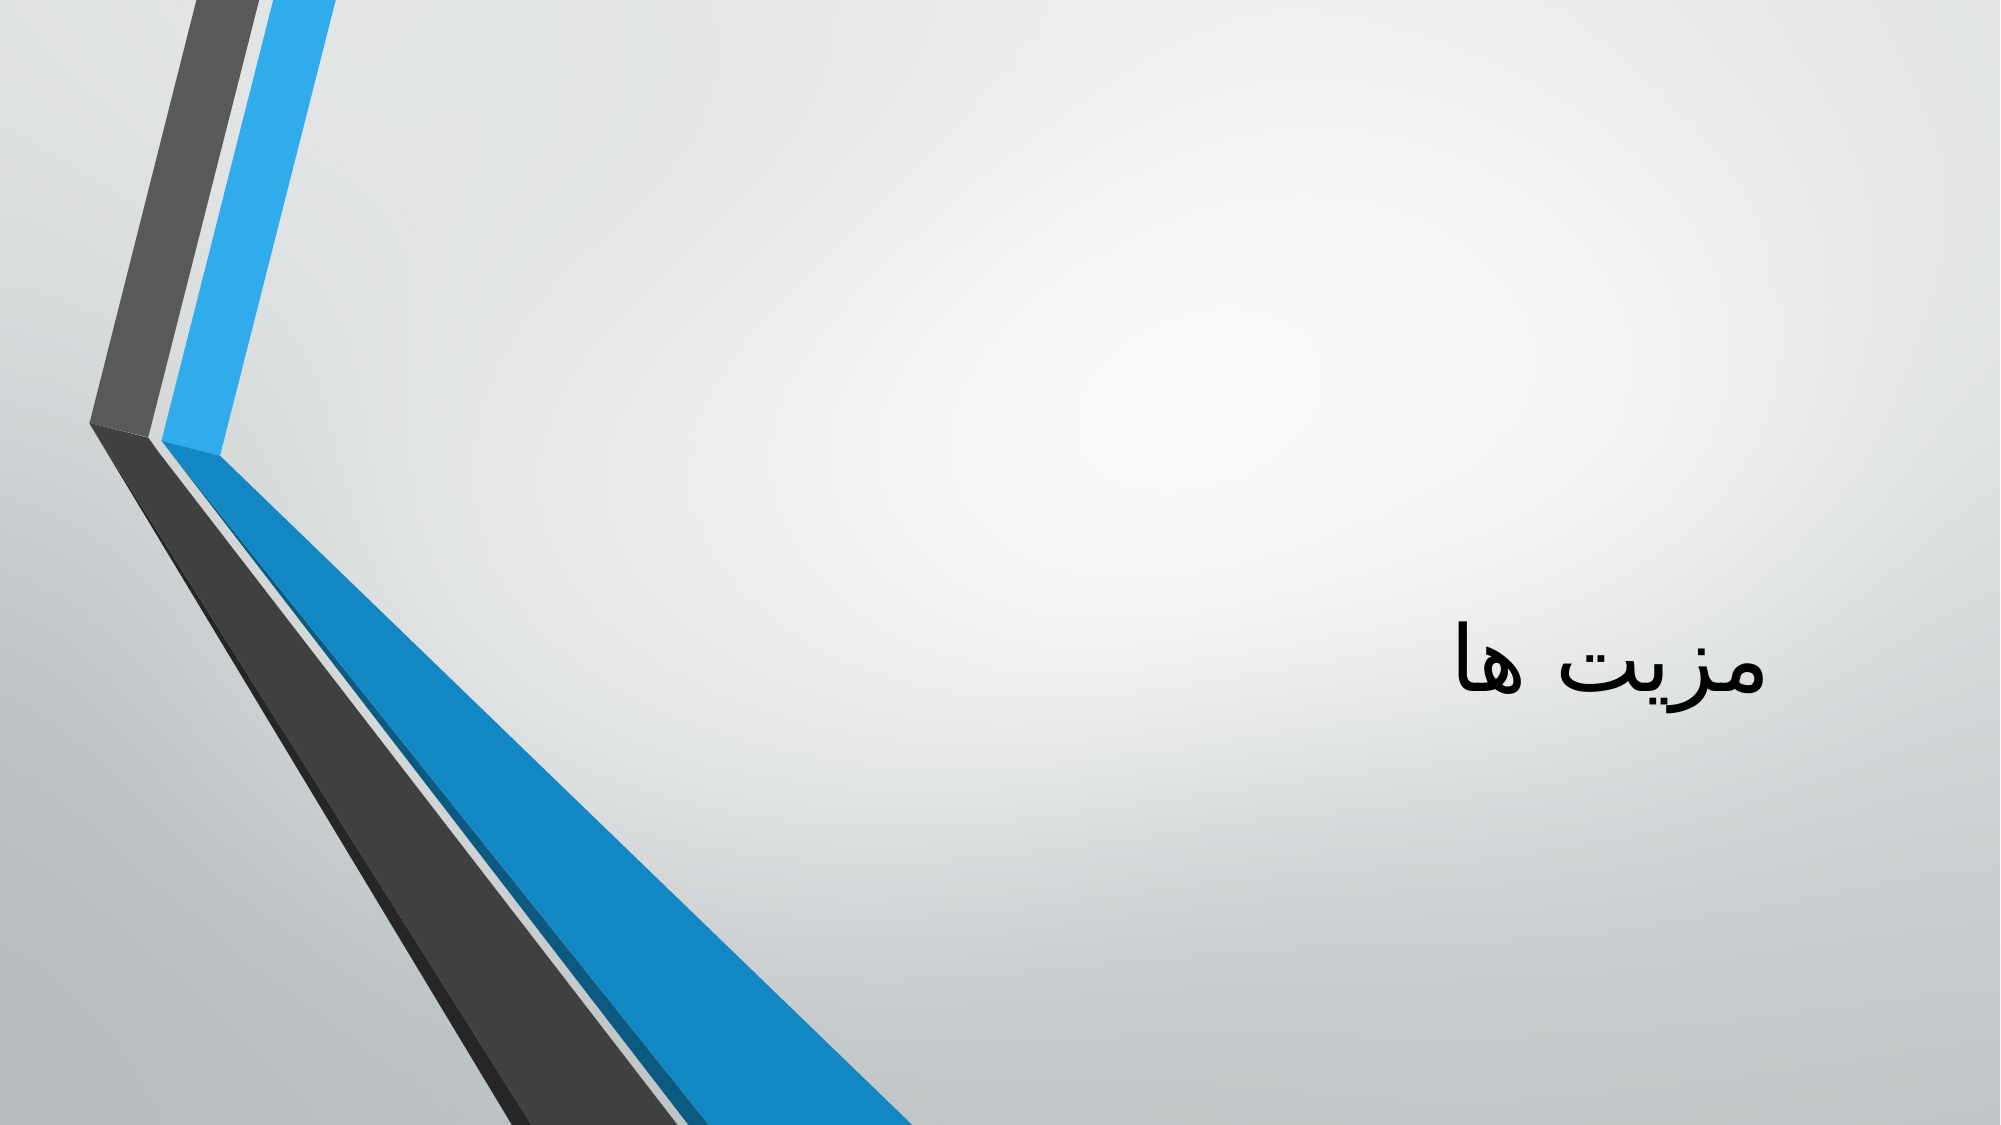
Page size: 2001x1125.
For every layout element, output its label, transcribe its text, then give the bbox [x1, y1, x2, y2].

title مزیت ها [1299, 438, 1922, 718]
